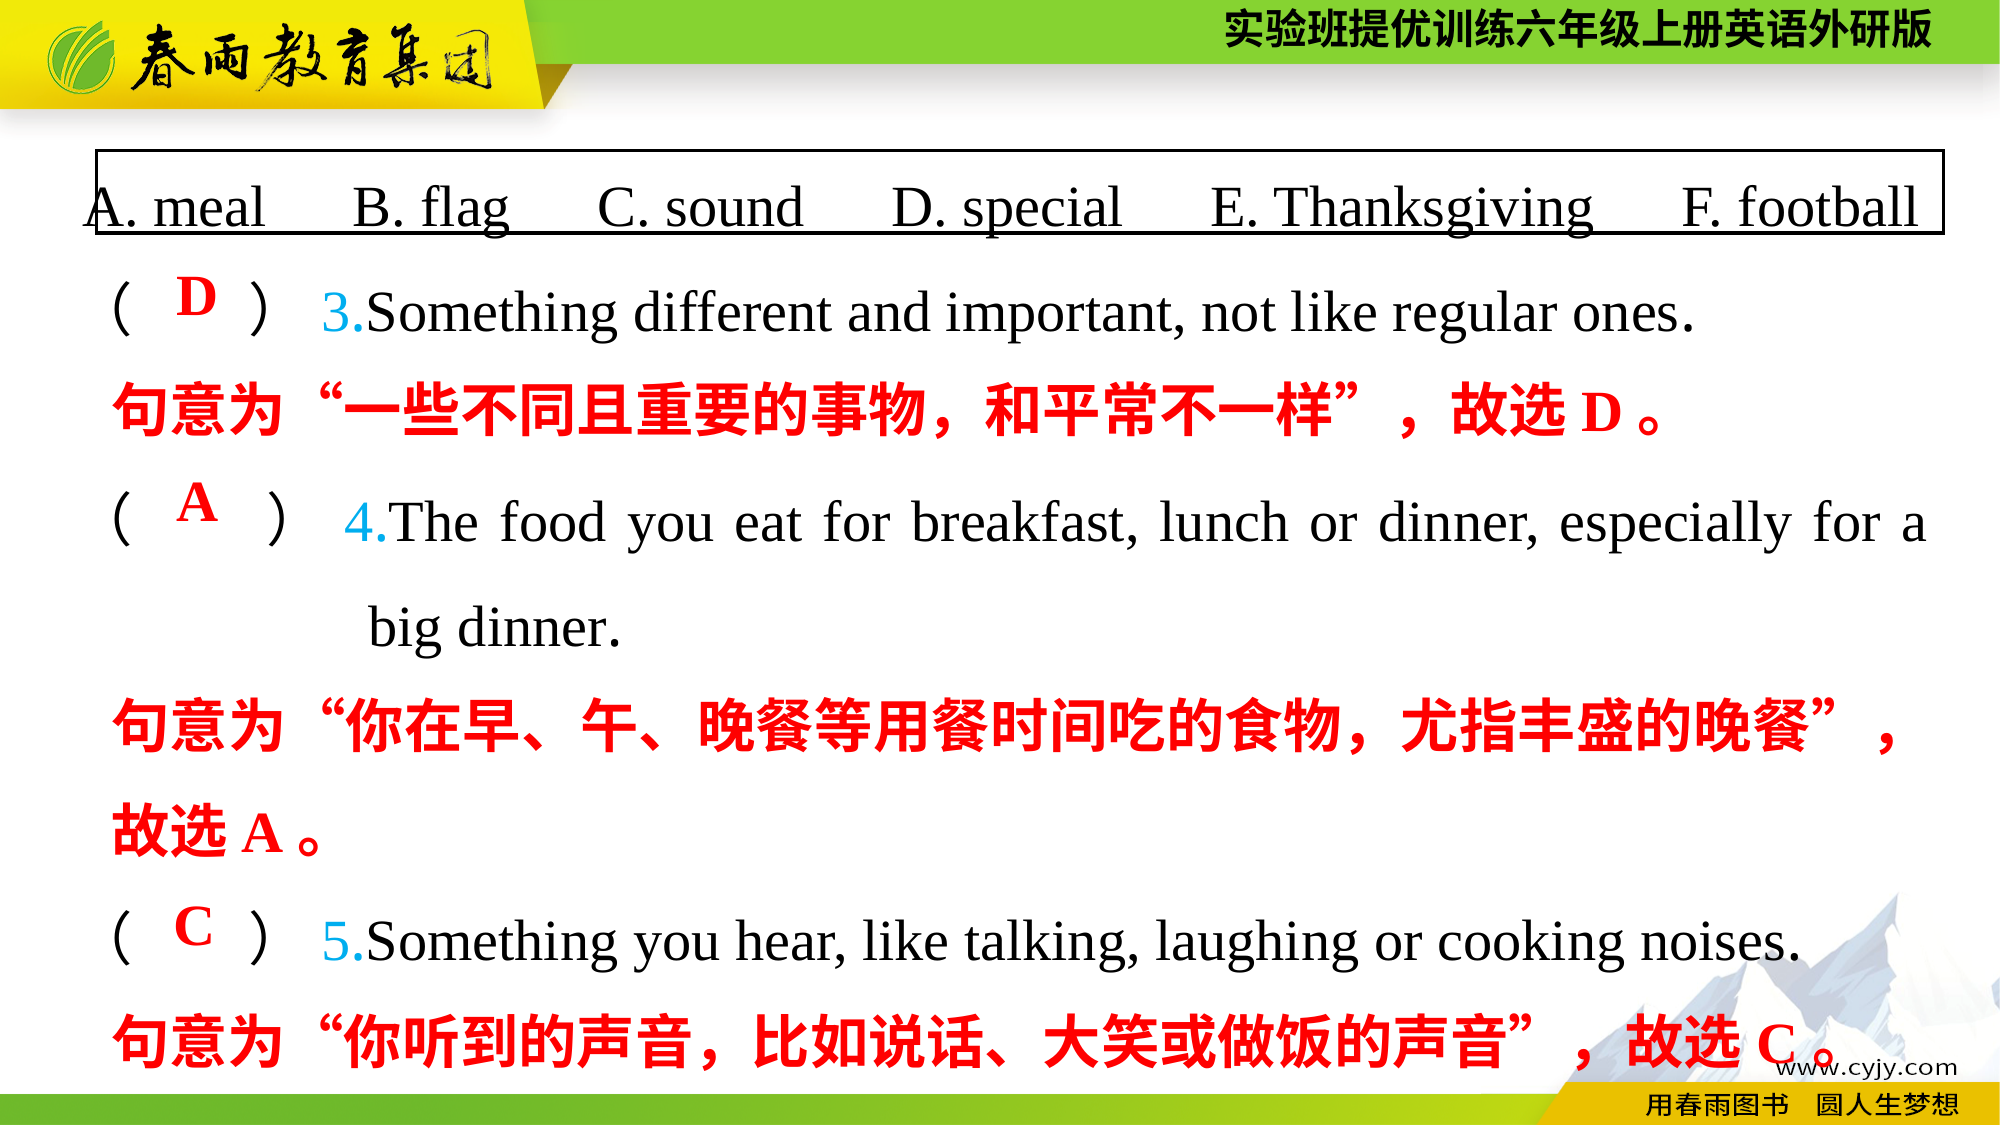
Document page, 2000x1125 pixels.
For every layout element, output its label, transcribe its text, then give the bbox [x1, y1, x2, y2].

text_box 句意为“你听到的声音，比如说话、大笑或做饭的声音”，故选C。 [96, 962, 1944, 1083]
text_box A [161, 455, 234, 541]
text_box C [158, 880, 231, 965]
picture [0, 0, 2000, 1125]
text_box 句意为“一些不同且重要的事物，和平常不一样”，故选D。 [96, 330, 1944, 451]
text_box [96, 150, 1944, 234]
list A. meal B. flag C. sound D. special E. Thanksgiving F. football （ ）3.Something different and important, not like regular ones. （ ）4.The food you eat for breakfast, lunch or dinner, especially for a big dinner. （ ）5.Something you hear, like talking, laughing or cooking noises. [59, 125, 1944, 989]
text_box D [161, 249, 234, 330]
text_box 句意为“你在早、午、晚餐等用餐时间吃的食物，尤指丰盛的晚餐”，故选A。 [96, 647, 1944, 872]
